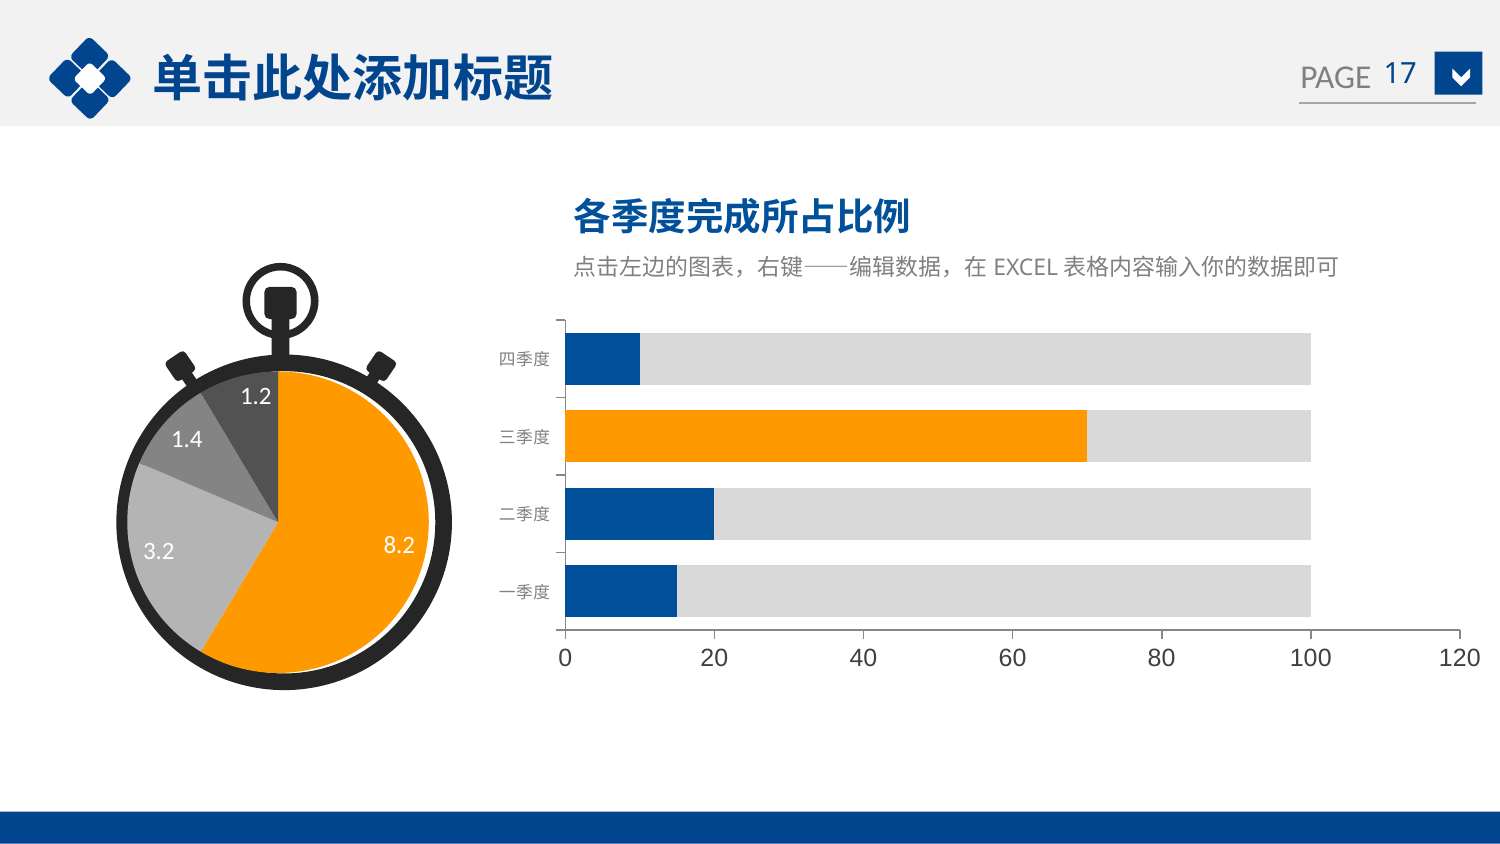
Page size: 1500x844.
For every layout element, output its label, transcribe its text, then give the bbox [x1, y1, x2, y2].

text_box 点击左边的图表，右键——编辑数据，在EXCEL表格内容输入你的数据即可 [559, 244, 1416, 285]
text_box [52, 41, 127, 115]
text_box 单击此处添加标题 [137, 38, 568, 114]
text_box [42, 262, 514, 682]
slide_number 17 [1364, 51, 1437, 97]
text_box 各季度完成所占比例 [559, 185, 927, 244]
chart [514, 286, 1500, 677]
